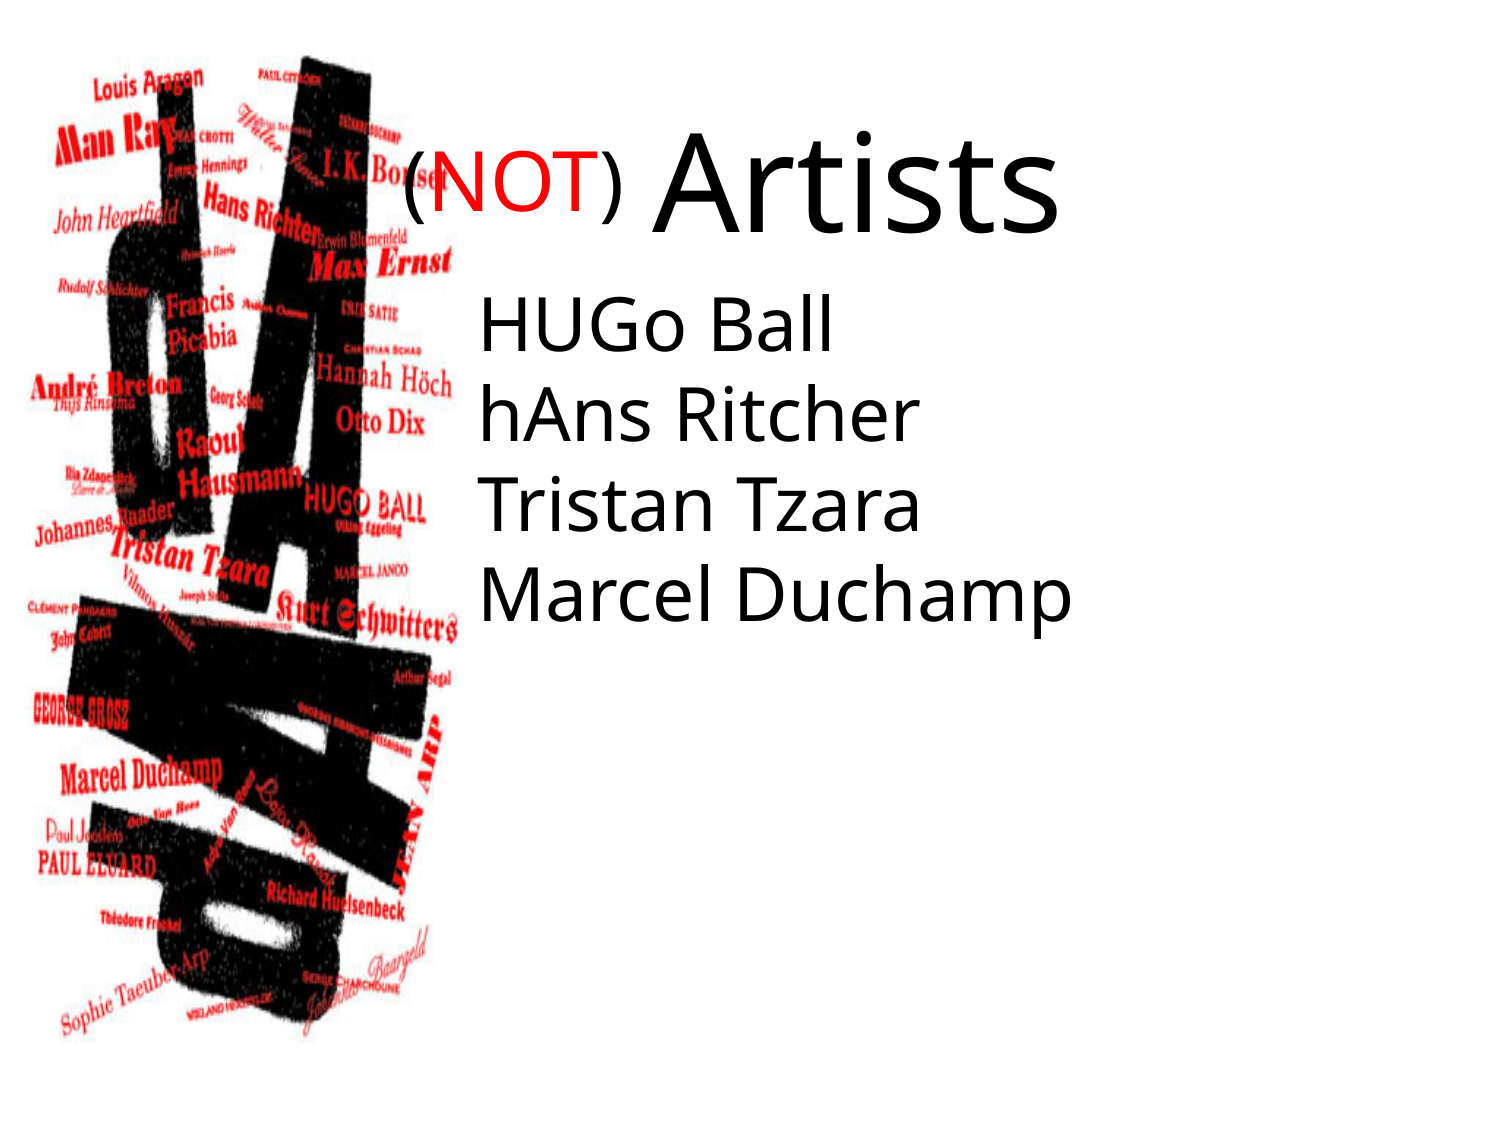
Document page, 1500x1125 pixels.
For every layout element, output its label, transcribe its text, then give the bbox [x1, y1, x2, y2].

picture [24, 37, 463, 1063]
text_box HUGo Ball hAns Ritcher Tristan Tzara Marcel Duchamp [466, 269, 1438, 824]
text_box Artists [637, 87, 1438, 268]
text_box (NOT) [466, 120, 675, 235]
